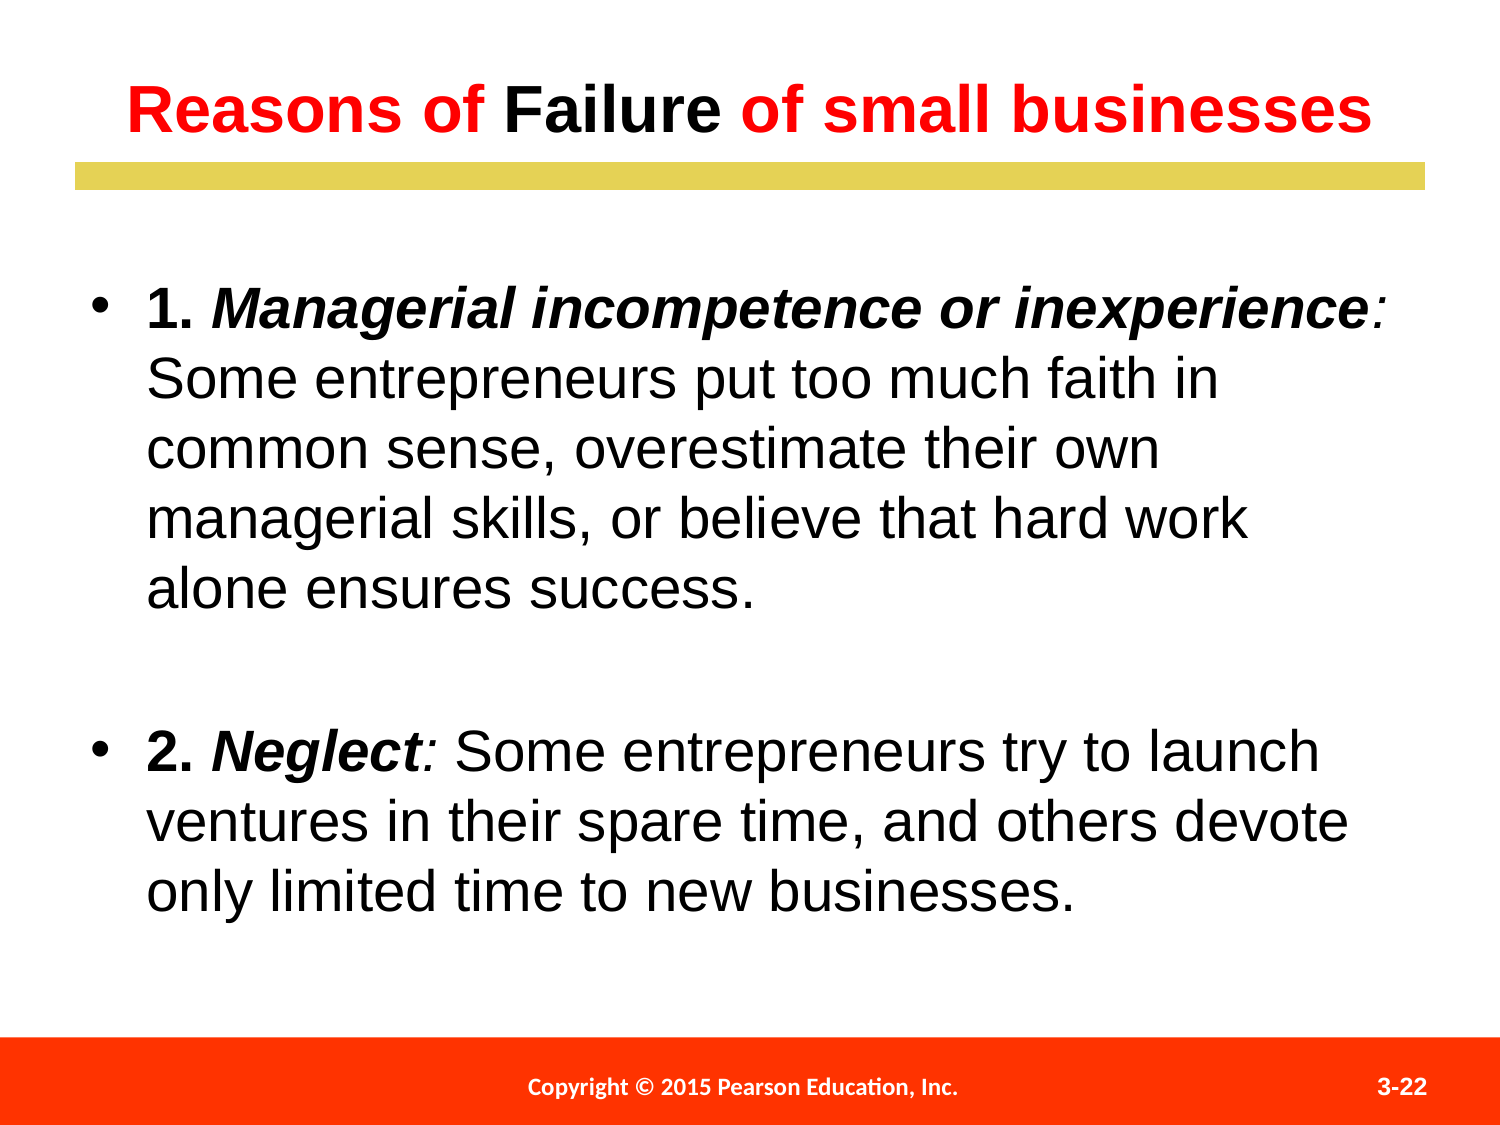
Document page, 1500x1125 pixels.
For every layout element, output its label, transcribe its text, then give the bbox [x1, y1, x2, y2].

list 1. Managerial incompetence or inexperience: Some entrepreneurs put too much faith in common sense, overestimate their own managerial skills, or believe that hard work alone ensures success. 2. Neglect: Some entrepreneurs try to launch ventures in their spare time, and others devote only limited time to new businesses. [74, 262, 1426, 876]
title Reasons of Failure of small businesses [74, 12, 1426, 201]
